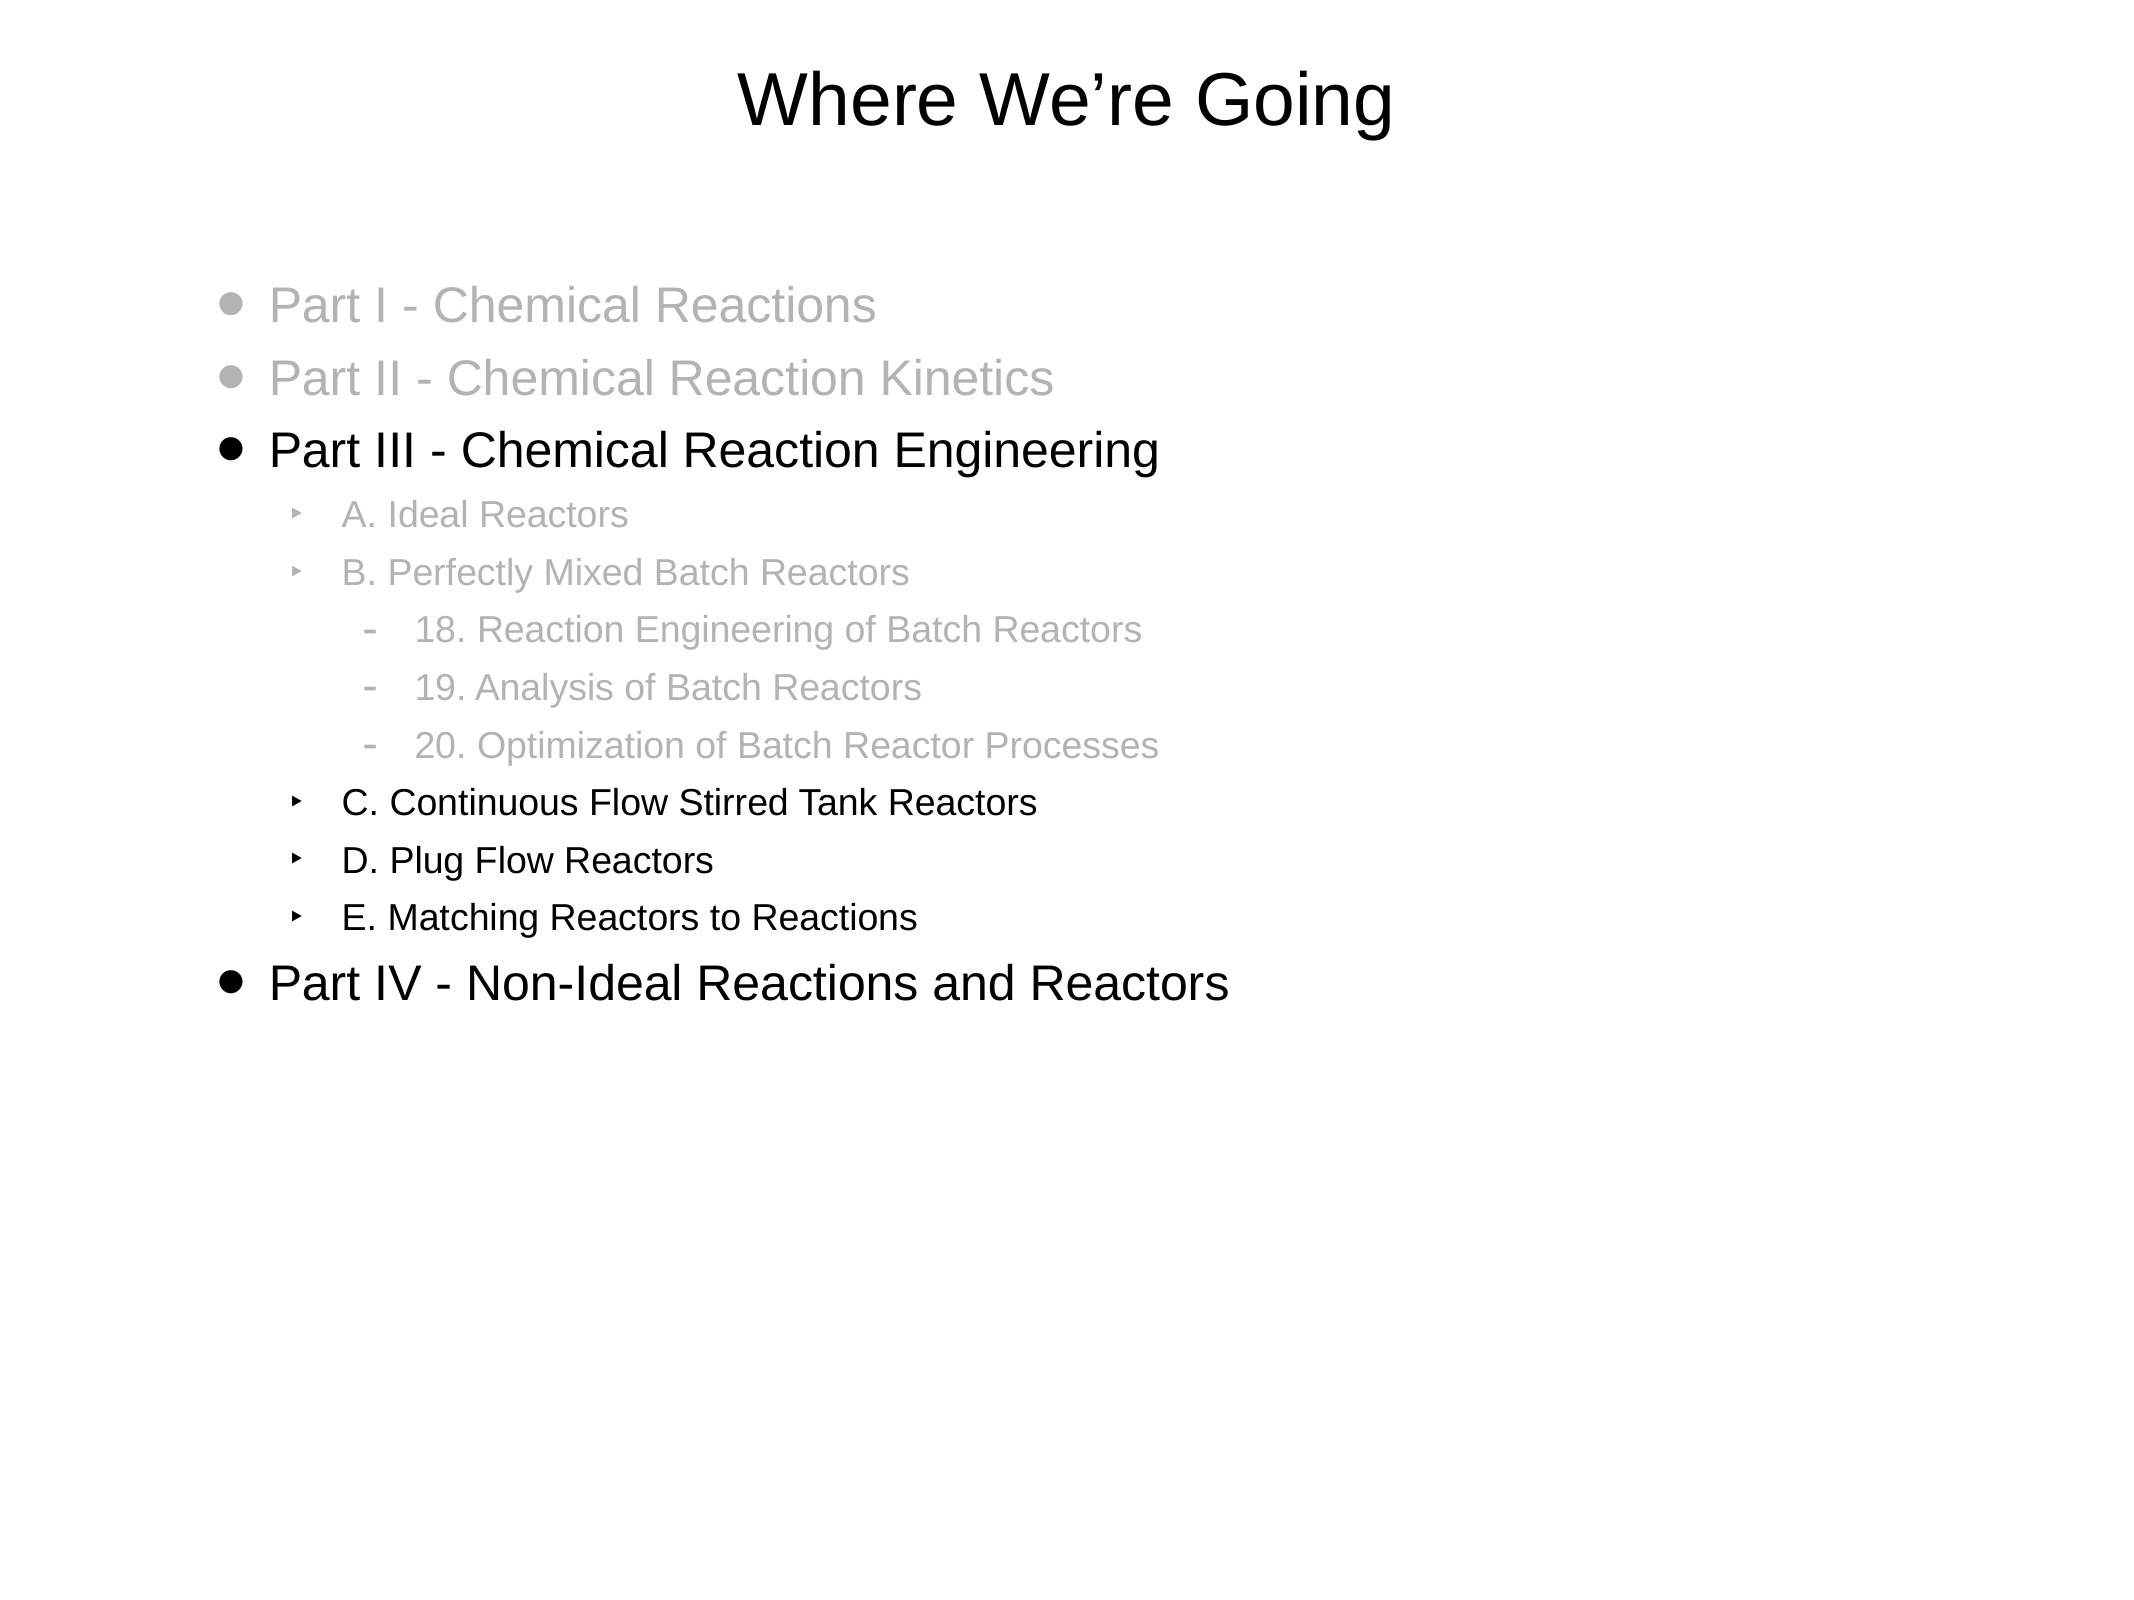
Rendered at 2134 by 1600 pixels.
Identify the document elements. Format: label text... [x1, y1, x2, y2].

title Where We’re Going [208, 41, 1925, 250]
list Part I - Chemical Reactions Part II - Chemical Reaction Kinetics Part III - Chemical Reaction Engineering A. Ideal Reactors B. Perfectly Mixed Batch Reactors 18. Reaction Engineering of Batch Reactors 19. Analysis of Batch Reactors 20. Optimization of Batch Reactor Processes C. Continuous Flow Stirred Tank Reactors D. Plug Flow Reactors E. Matching Reactors to Reactions Part IV - Non-Ideal Reactions and Reactors [208, 264, 1925, 1463]
